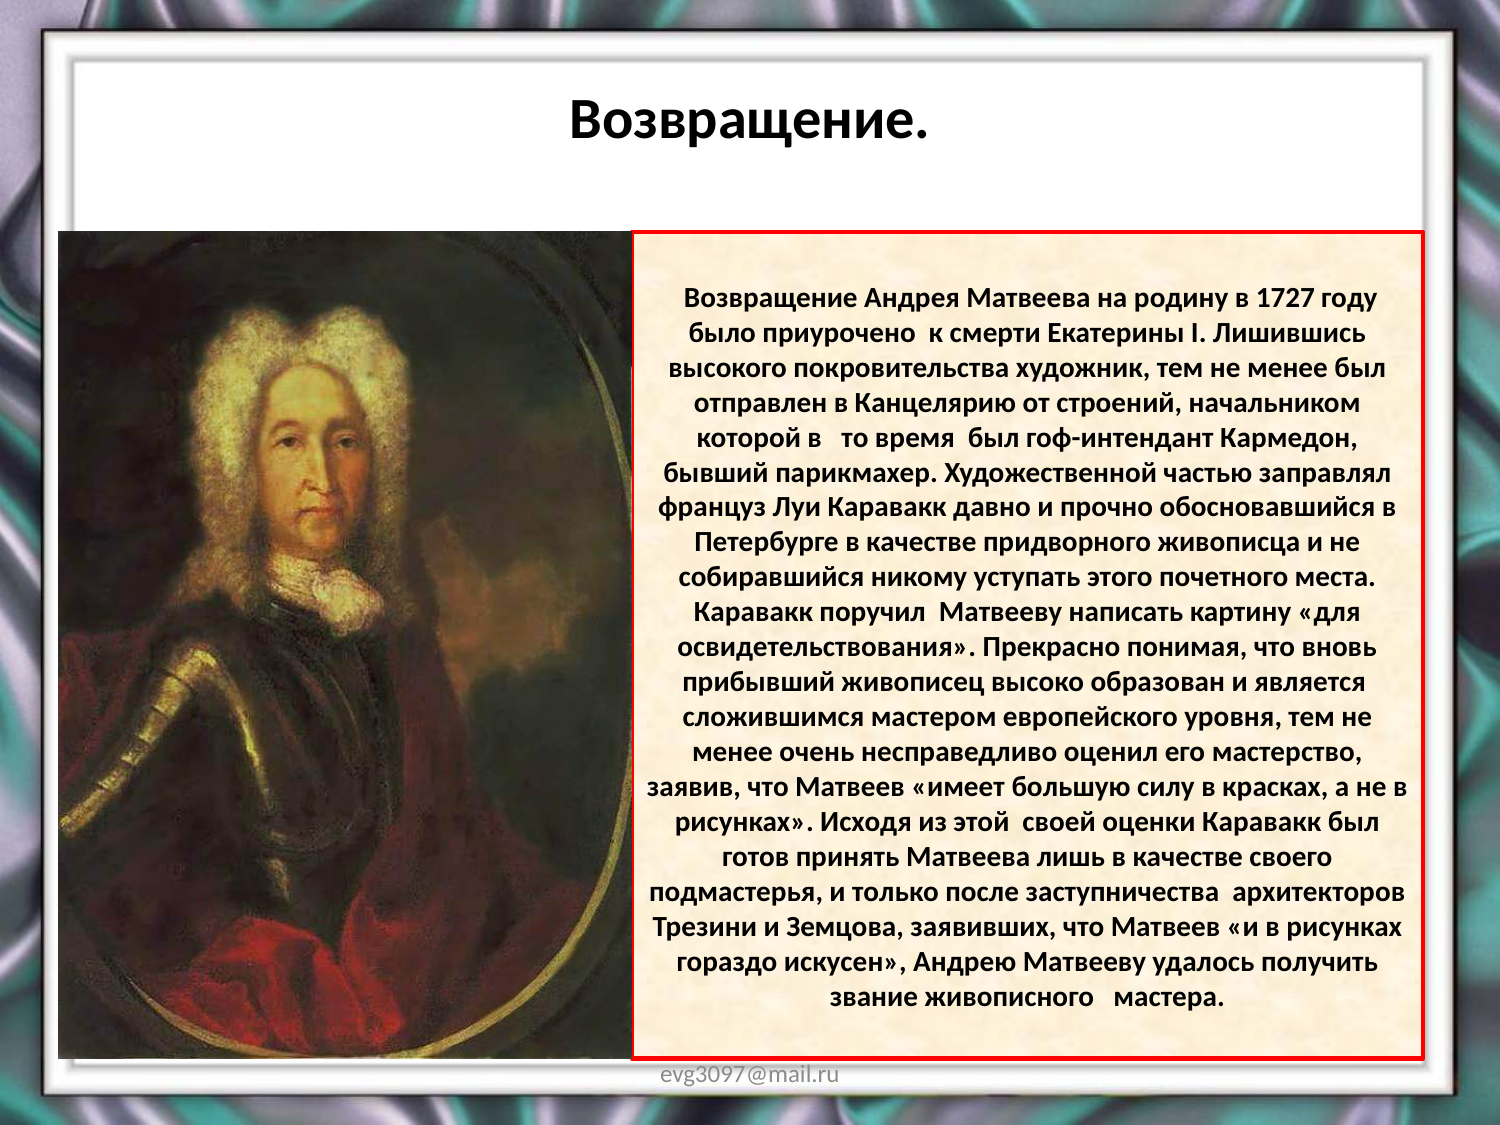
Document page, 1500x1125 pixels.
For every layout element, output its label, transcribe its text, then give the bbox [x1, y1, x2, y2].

footer evg3097@mail.ru [512, 1061, 988, 1103]
title Возвращение. [75, 45, 1425, 185]
text_box Возвращение Андрея Матвеева на родину в 1727 году было приурочено к смерти Екатерины I. Лишившись высокого покровительства художник, тем не менее был отправлен в Канцелярию от строений, начальником которой в то время был гоф-интендант Кармедон, бывший парикмахер. Художественной частью заправлял француз Луи Каравакк давно и прочно обосновавшийся в Петербурге в качестве придворного живописца и не собиравшийся никому уступать этого почетного места. Каравакк поручил Матвееву написать картину «для освидетельствования». Прекрасно понимая, что вновь прибывший живописец высоко образован и является сложившимся мастером европейского уровня, тем не менее очень несправедливо оценил его мастерство, заявив, что Матвеев «имеет большую силу в красках, а не в рисунках». Исходя из этой своей оценки Каравакк был готов принять Матвеева лишь в качестве своего подмастерья, и только после заступничества архитекторов Трезини и Земцова, заявивших, что Матвеев «и в рисунках гораздо искусен», Андрею Матвееву удалось получить звание живописного мастера. [631, 230, 1425, 1061]
picture [0, 0, 1500, 1125]
